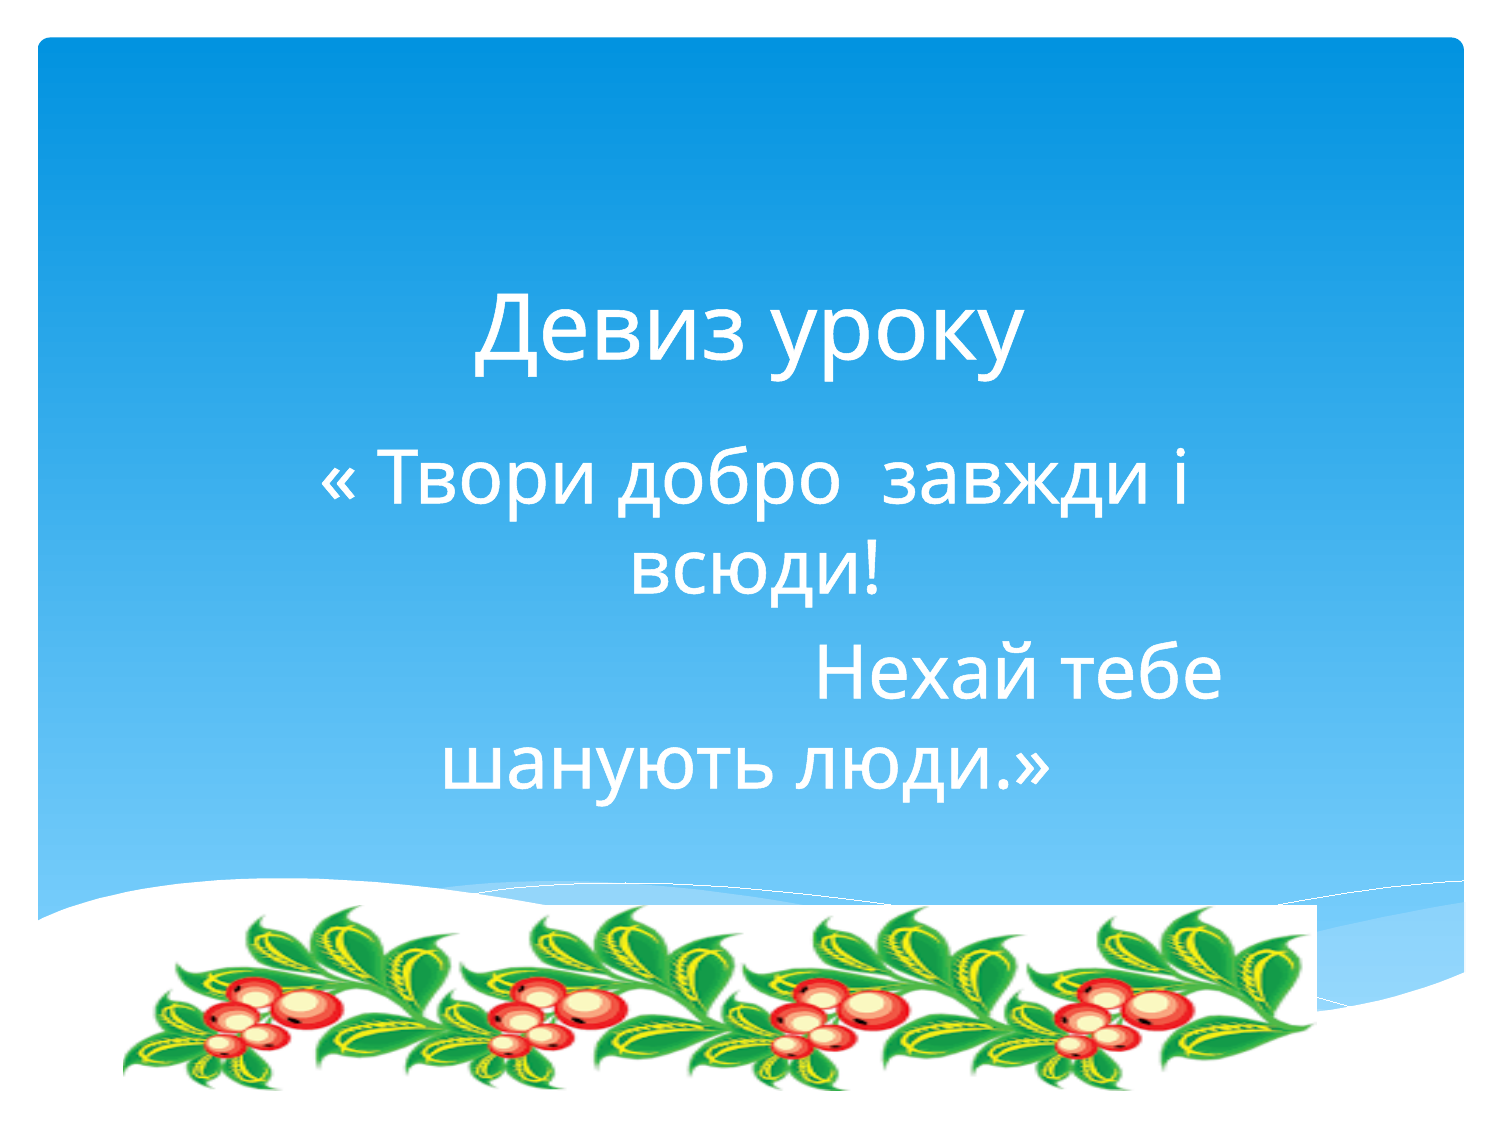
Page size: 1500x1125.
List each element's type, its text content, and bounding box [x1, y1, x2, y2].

subtitle « Твори добро завжди і всюди! Нехай тебе шанують люди.» [230, 420, 1281, 663]
picture [123, 904, 1318, 1092]
title Девиз уроку [112, 113, 1388, 386]
